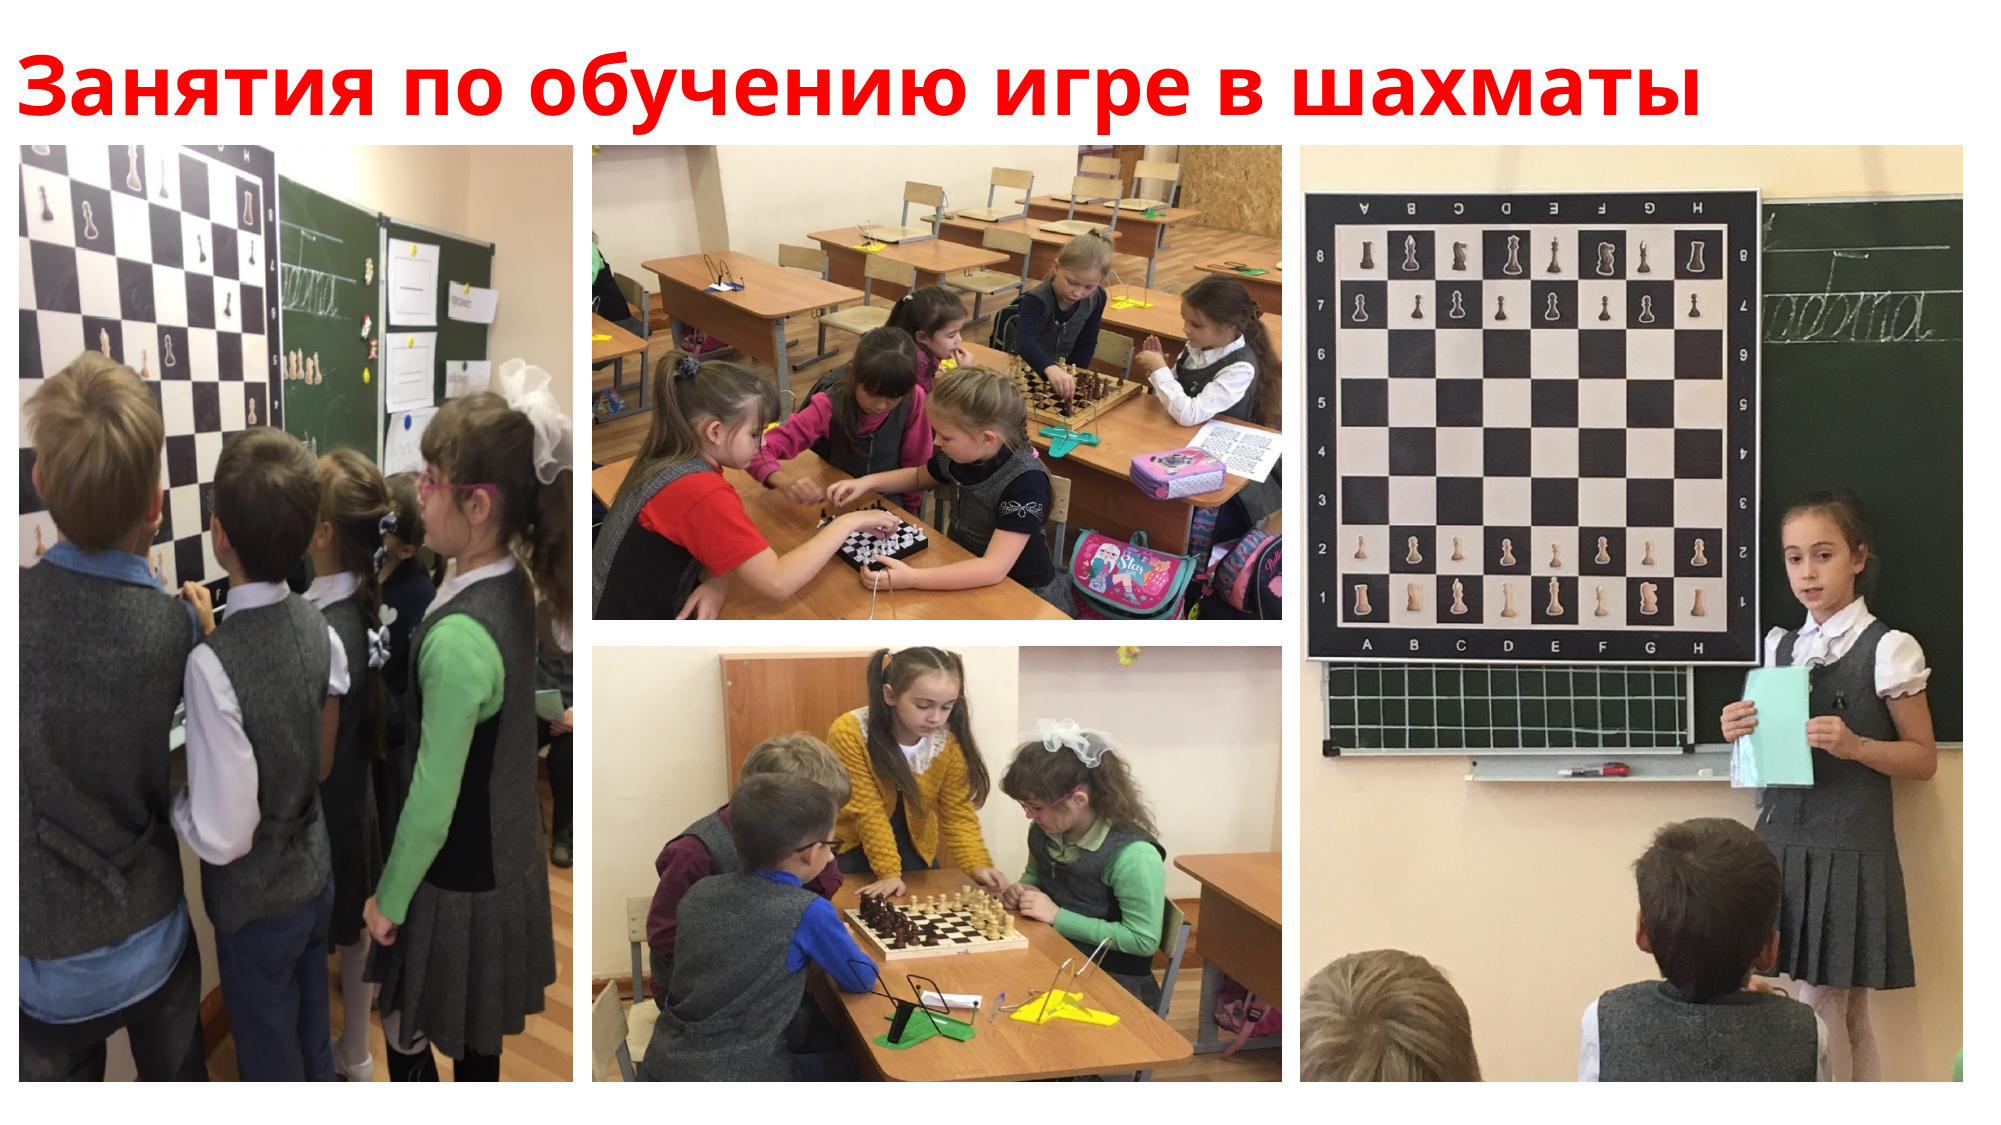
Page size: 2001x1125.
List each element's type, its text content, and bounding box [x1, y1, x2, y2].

title Занятия по обучению игре в шахматы [0, 0, 1909, 141]
picture [1300, 145, 1963, 1082]
picture [19, 145, 573, 1082]
picture [592, 145, 1282, 620]
picture [592, 646, 1282, 1082]
